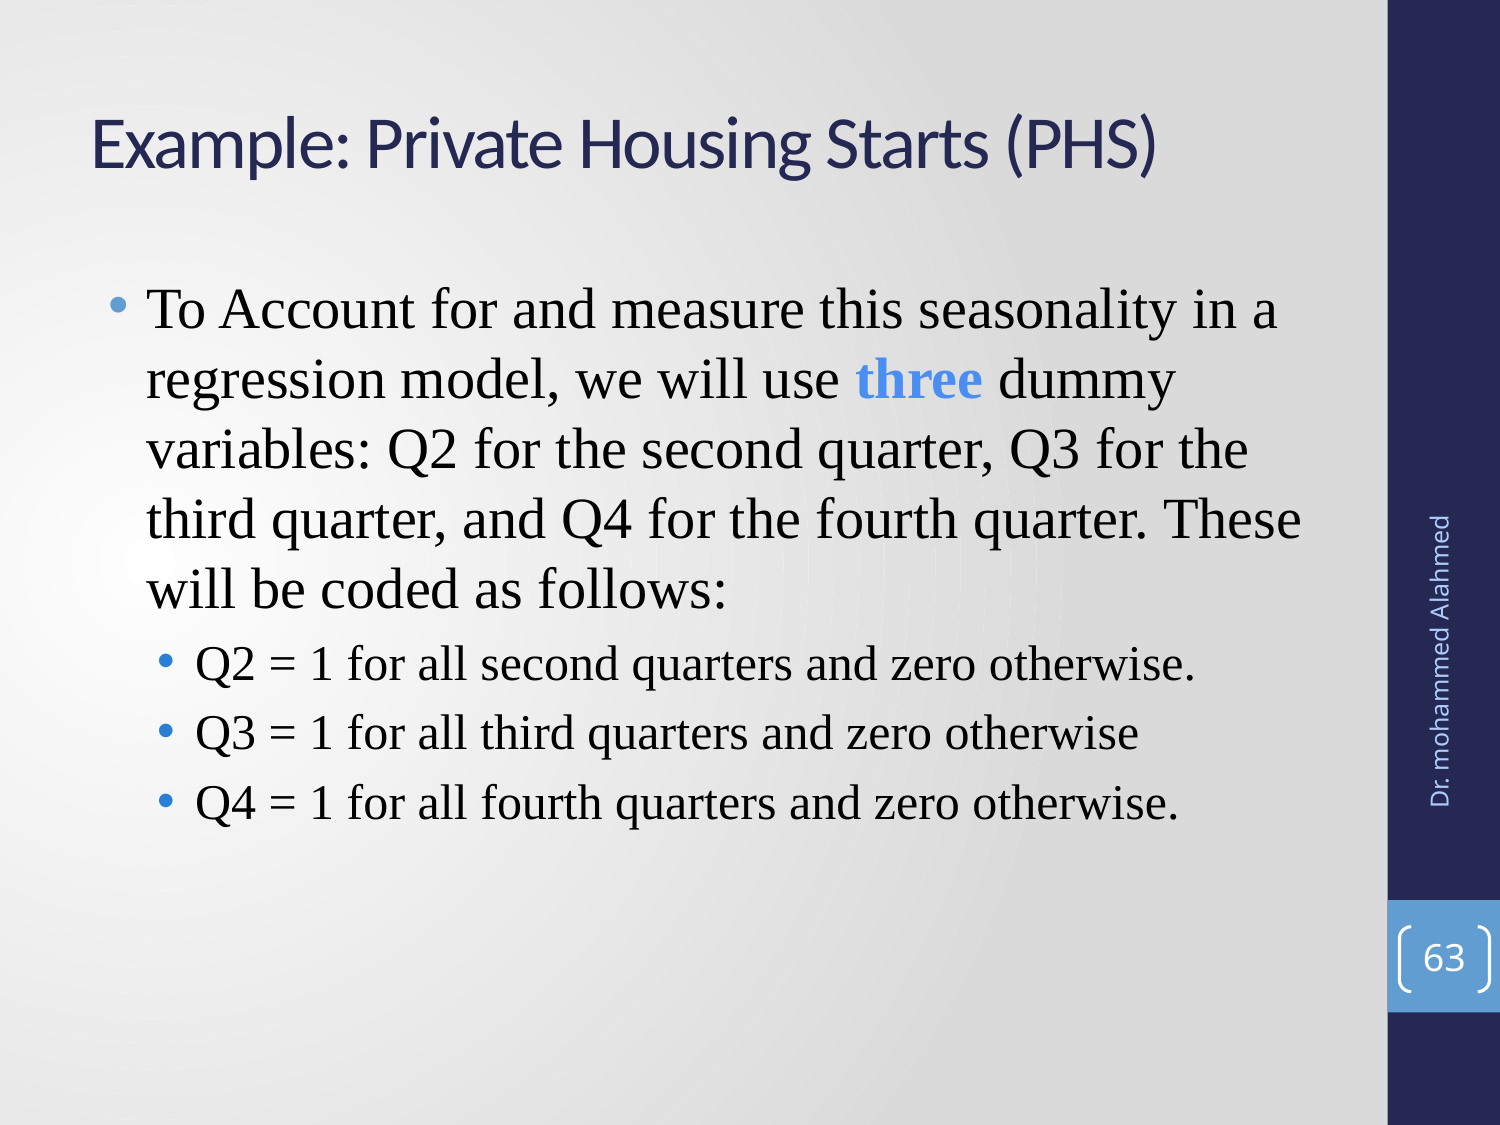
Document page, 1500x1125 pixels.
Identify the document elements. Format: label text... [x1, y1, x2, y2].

footer Dr. mohammed Alahmed [1408, 500, 1469, 889]
list To Account for and measure this seasonality in a regression model, we will use three dummy variables: Q2 for the second quarter, Q3 for the third quarter, and Q4 for the fourth quarter. These will be coded as follows: Q2 = 1 for all second quarters and zero otherwise. Q3 = 1 for all third quarters and zero otherwise Q4 = 1 for all fourth quarters and zero otherwise. [75, 262, 1325, 1050]
slide_number 63 [1397, 925, 1492, 994]
title Example: Private Housing Starts (PHS) [75, 45, 1325, 233]
